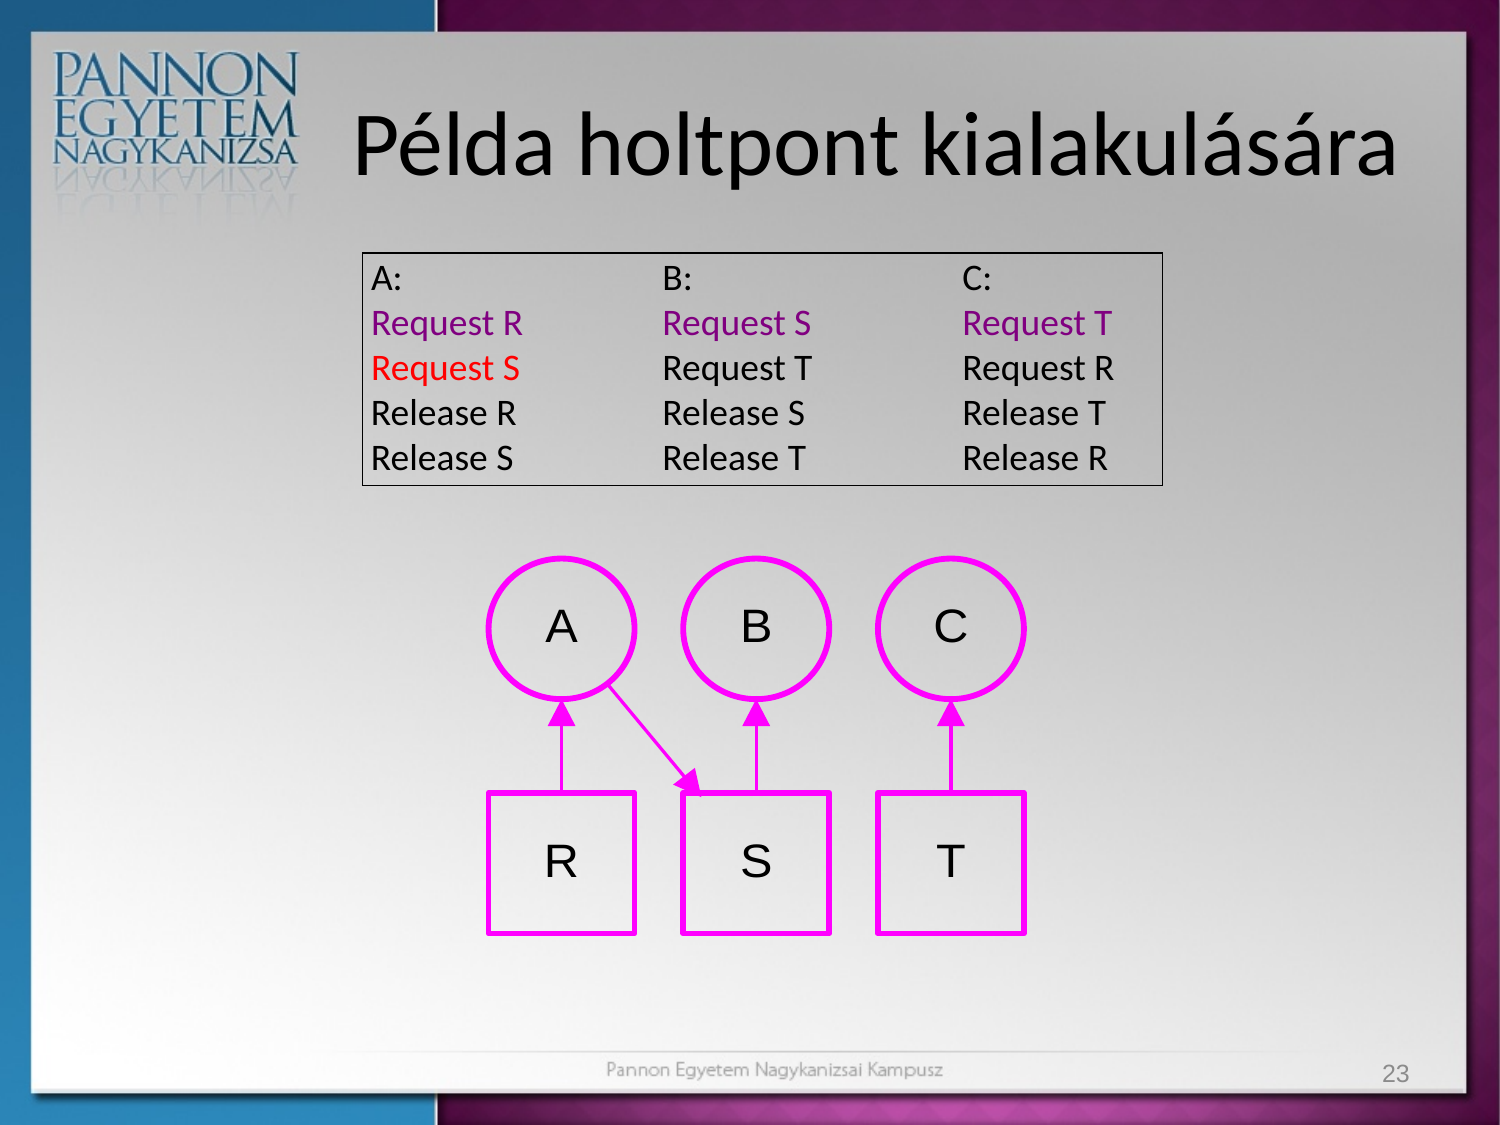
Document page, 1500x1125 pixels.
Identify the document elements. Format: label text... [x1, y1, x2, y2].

text_box A: B: C: Request R Request S Request T Request S Request T Request R Release R Release S Release T Release S Release T Release R [362, 253, 1163, 486]
slide_number 23 [1074, 1042, 1425, 1103]
title Példa holtpont kialakulására [328, 45, 1425, 233]
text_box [412, 549, 1101, 1006]
picture [0, 0, 1500, 1125]
